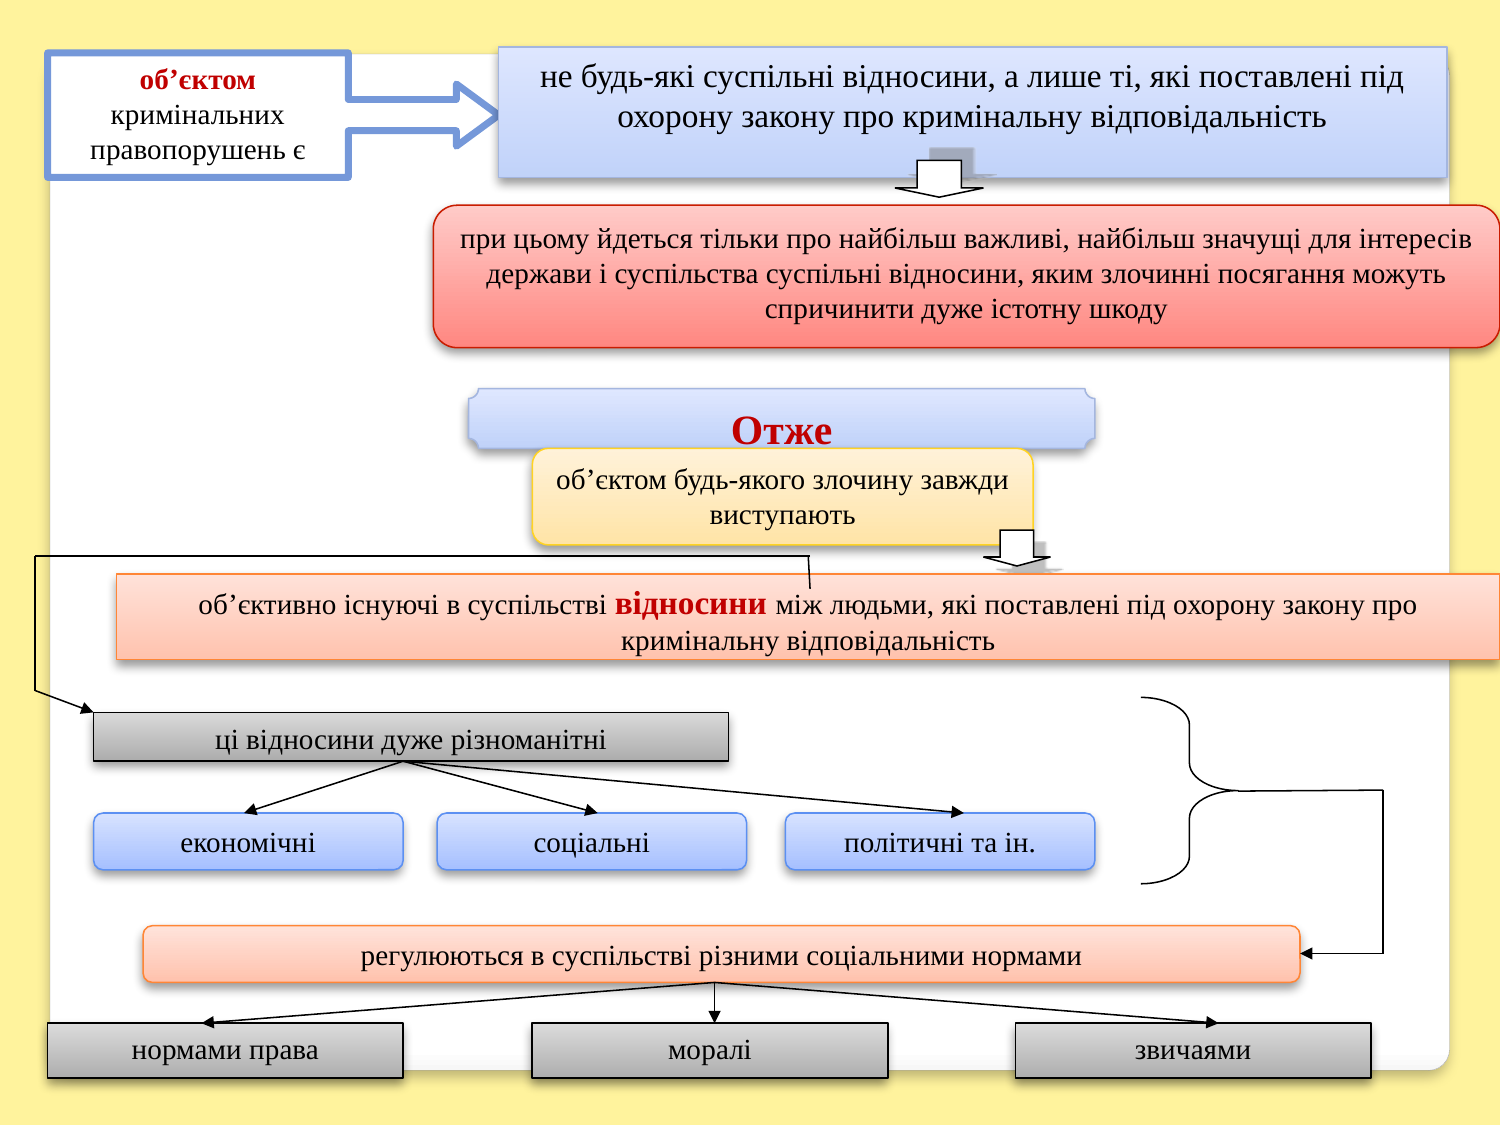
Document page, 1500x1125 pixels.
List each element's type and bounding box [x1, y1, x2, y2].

text_box [34, 46, 1500, 1079]
